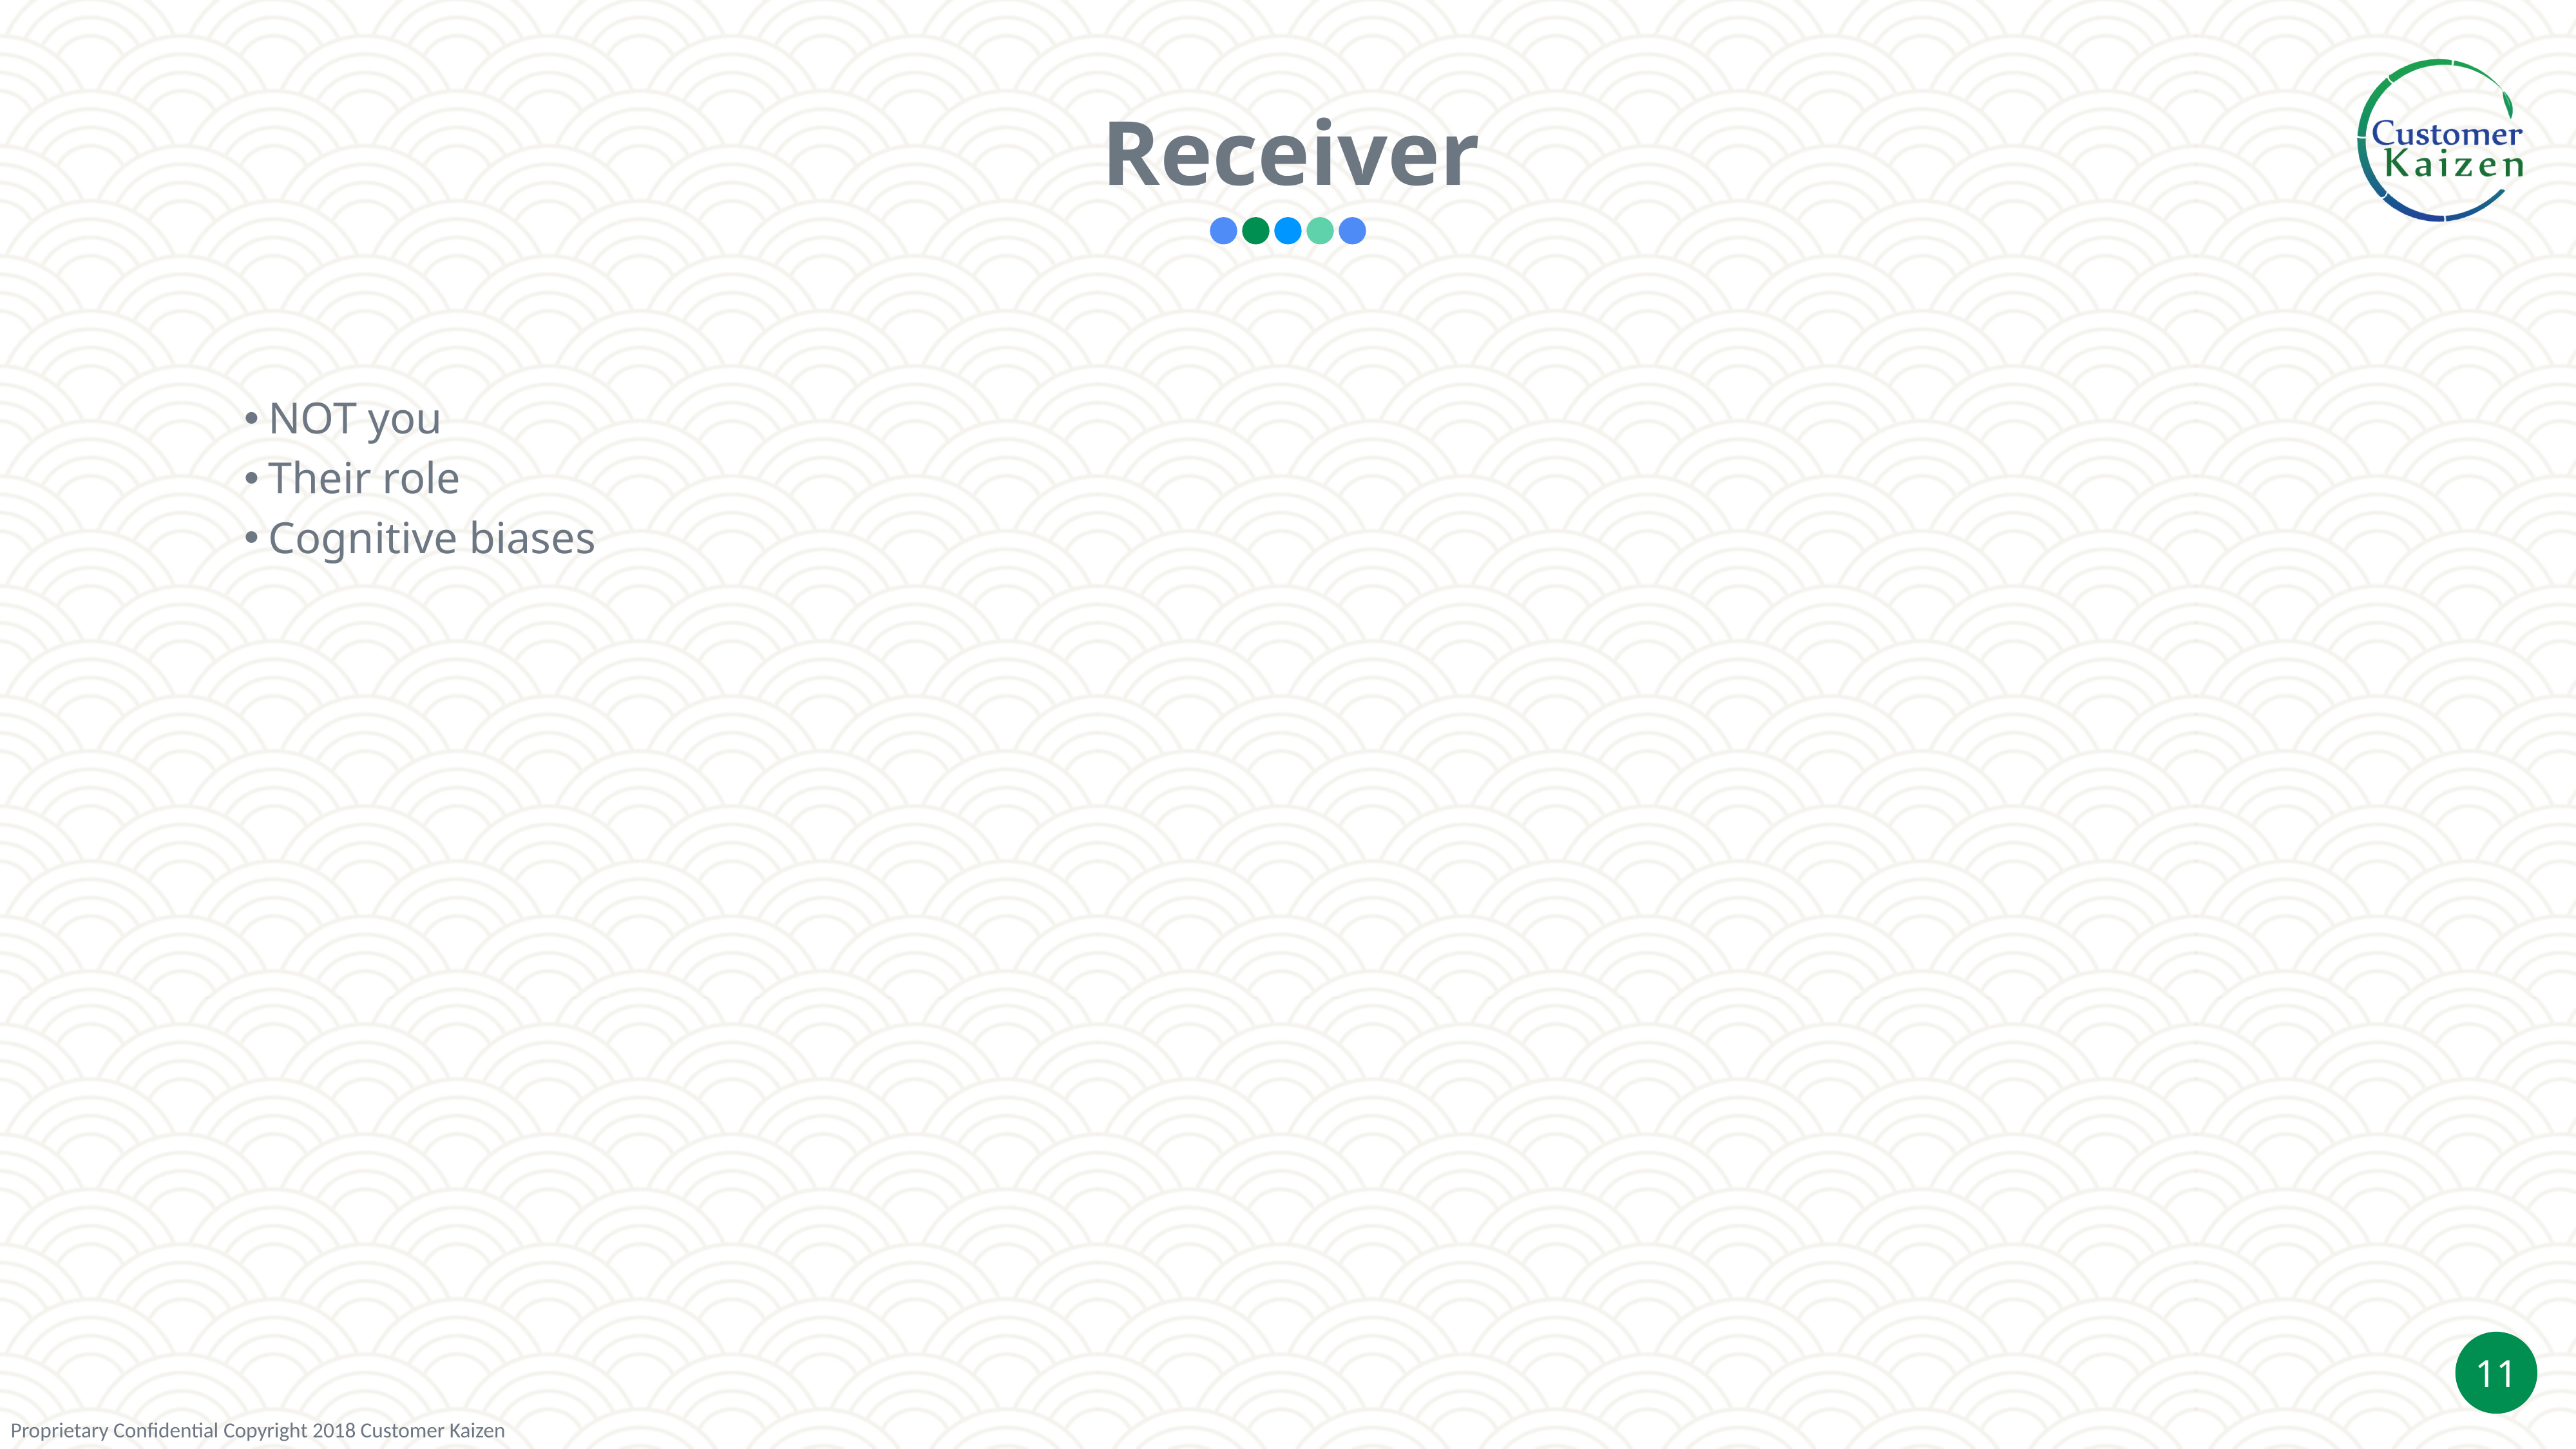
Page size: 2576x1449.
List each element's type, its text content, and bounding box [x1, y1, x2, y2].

list Receiver [498, 103, 2085, 226]
list NOT you Their role Cognitive biases [224, 387, 2447, 1307]
picture [0, 0, 2576, 1449]
